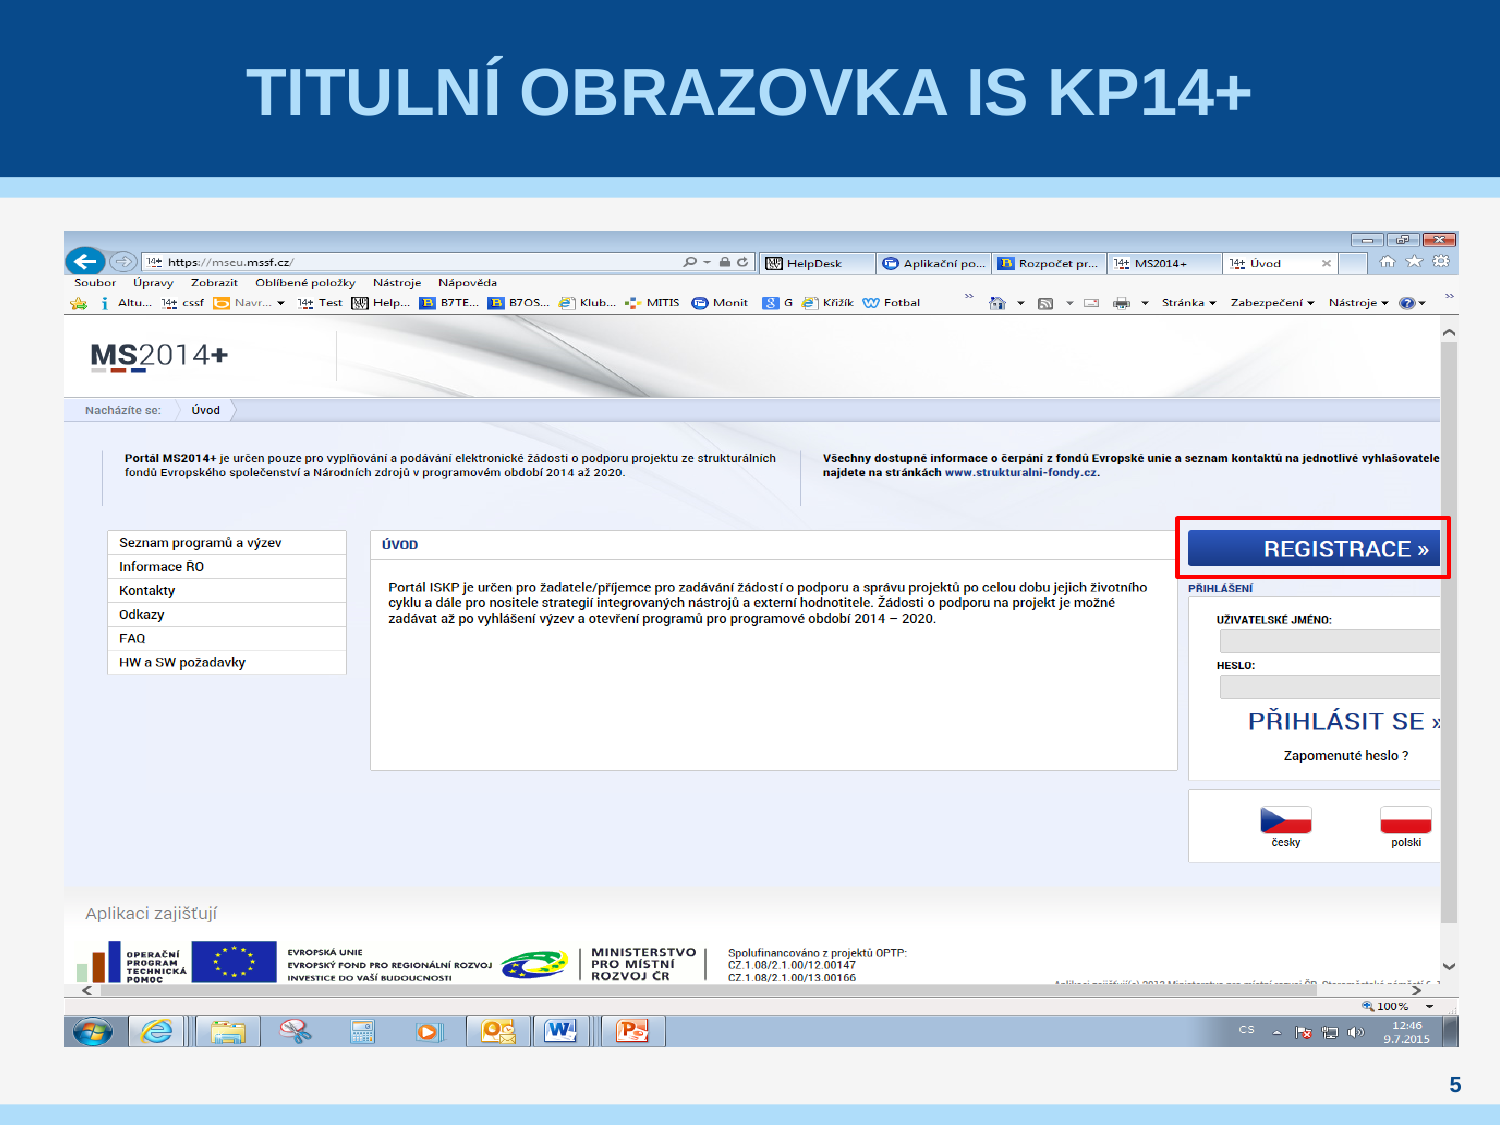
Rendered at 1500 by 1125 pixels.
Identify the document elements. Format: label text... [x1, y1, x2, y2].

title Titulní obrazovka Is kp14+ [59, 0, 1441, 178]
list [64, 231, 1459, 1047]
slide_number 5 [1417, 1068, 1495, 1099]
